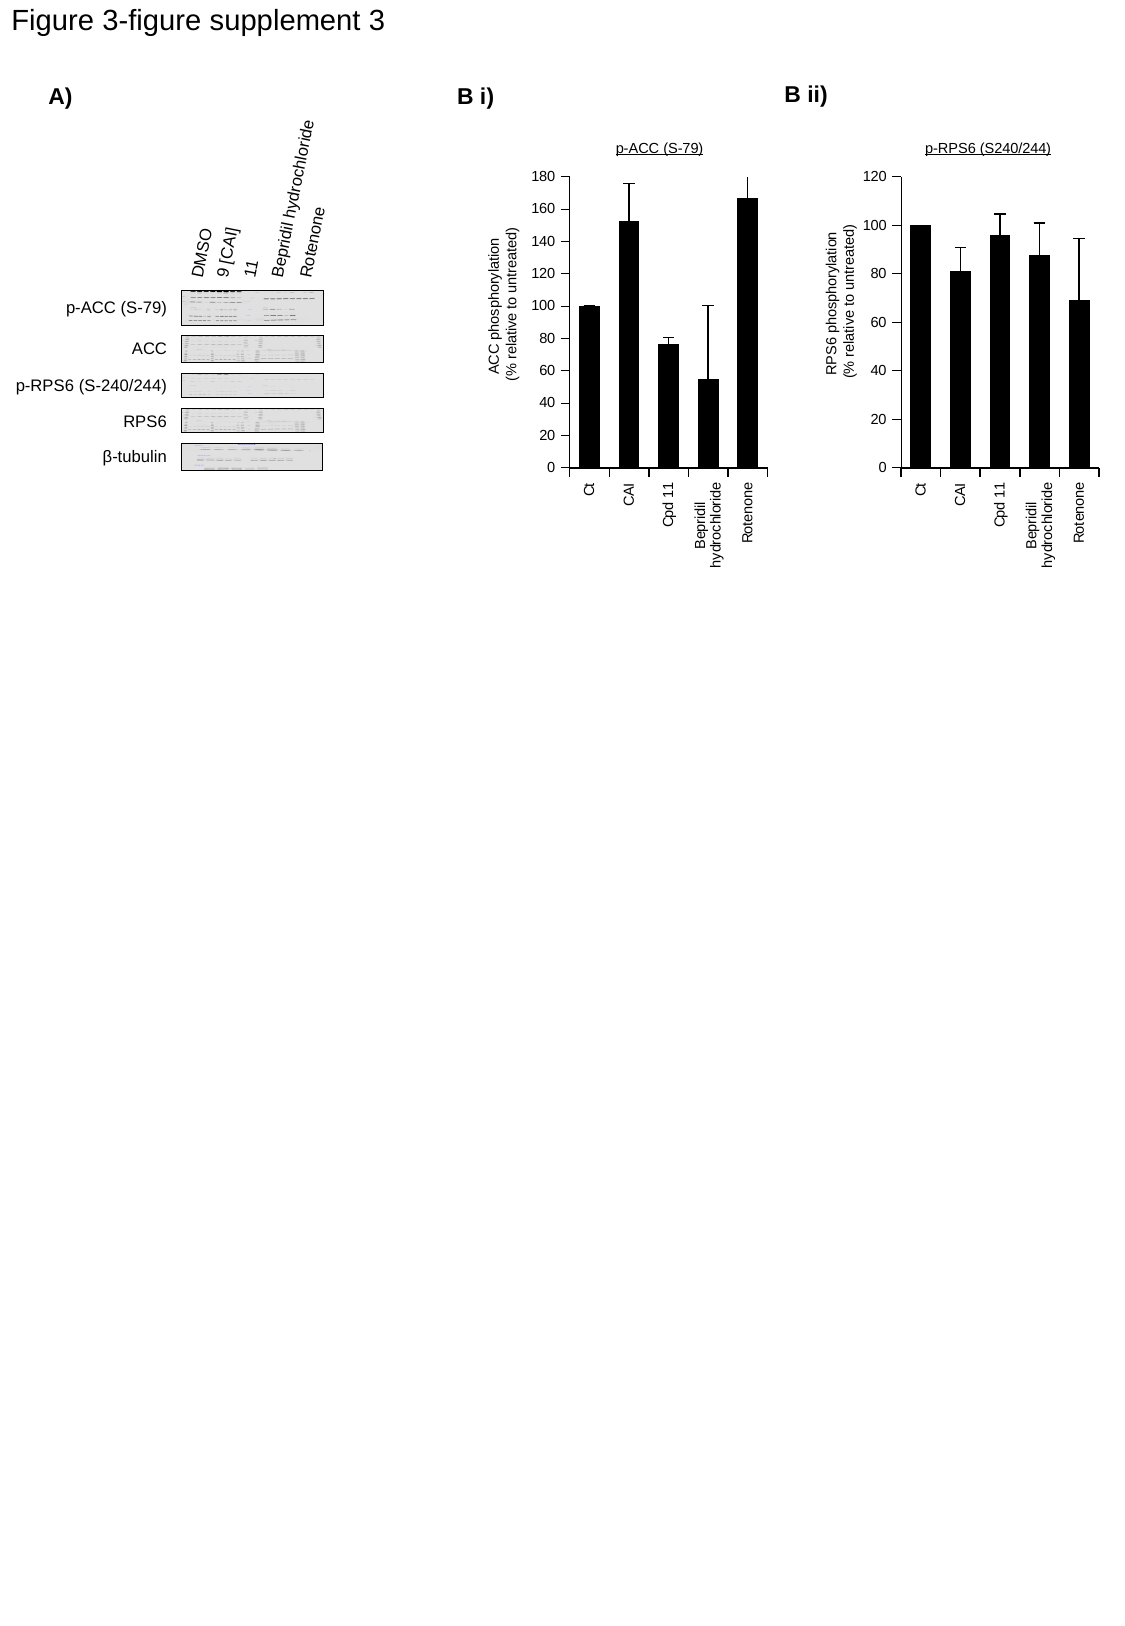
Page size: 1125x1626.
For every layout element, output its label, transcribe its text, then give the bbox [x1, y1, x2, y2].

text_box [476, 131, 773, 585]
text_box B ii) [769, 71, 844, 115]
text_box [814, 131, 1110, 585]
text_box Figure 3-figure supplement 3 [0, 0, 401, 44]
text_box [0, 73, 334, 474]
text_box B i) [442, 73, 510, 117]
